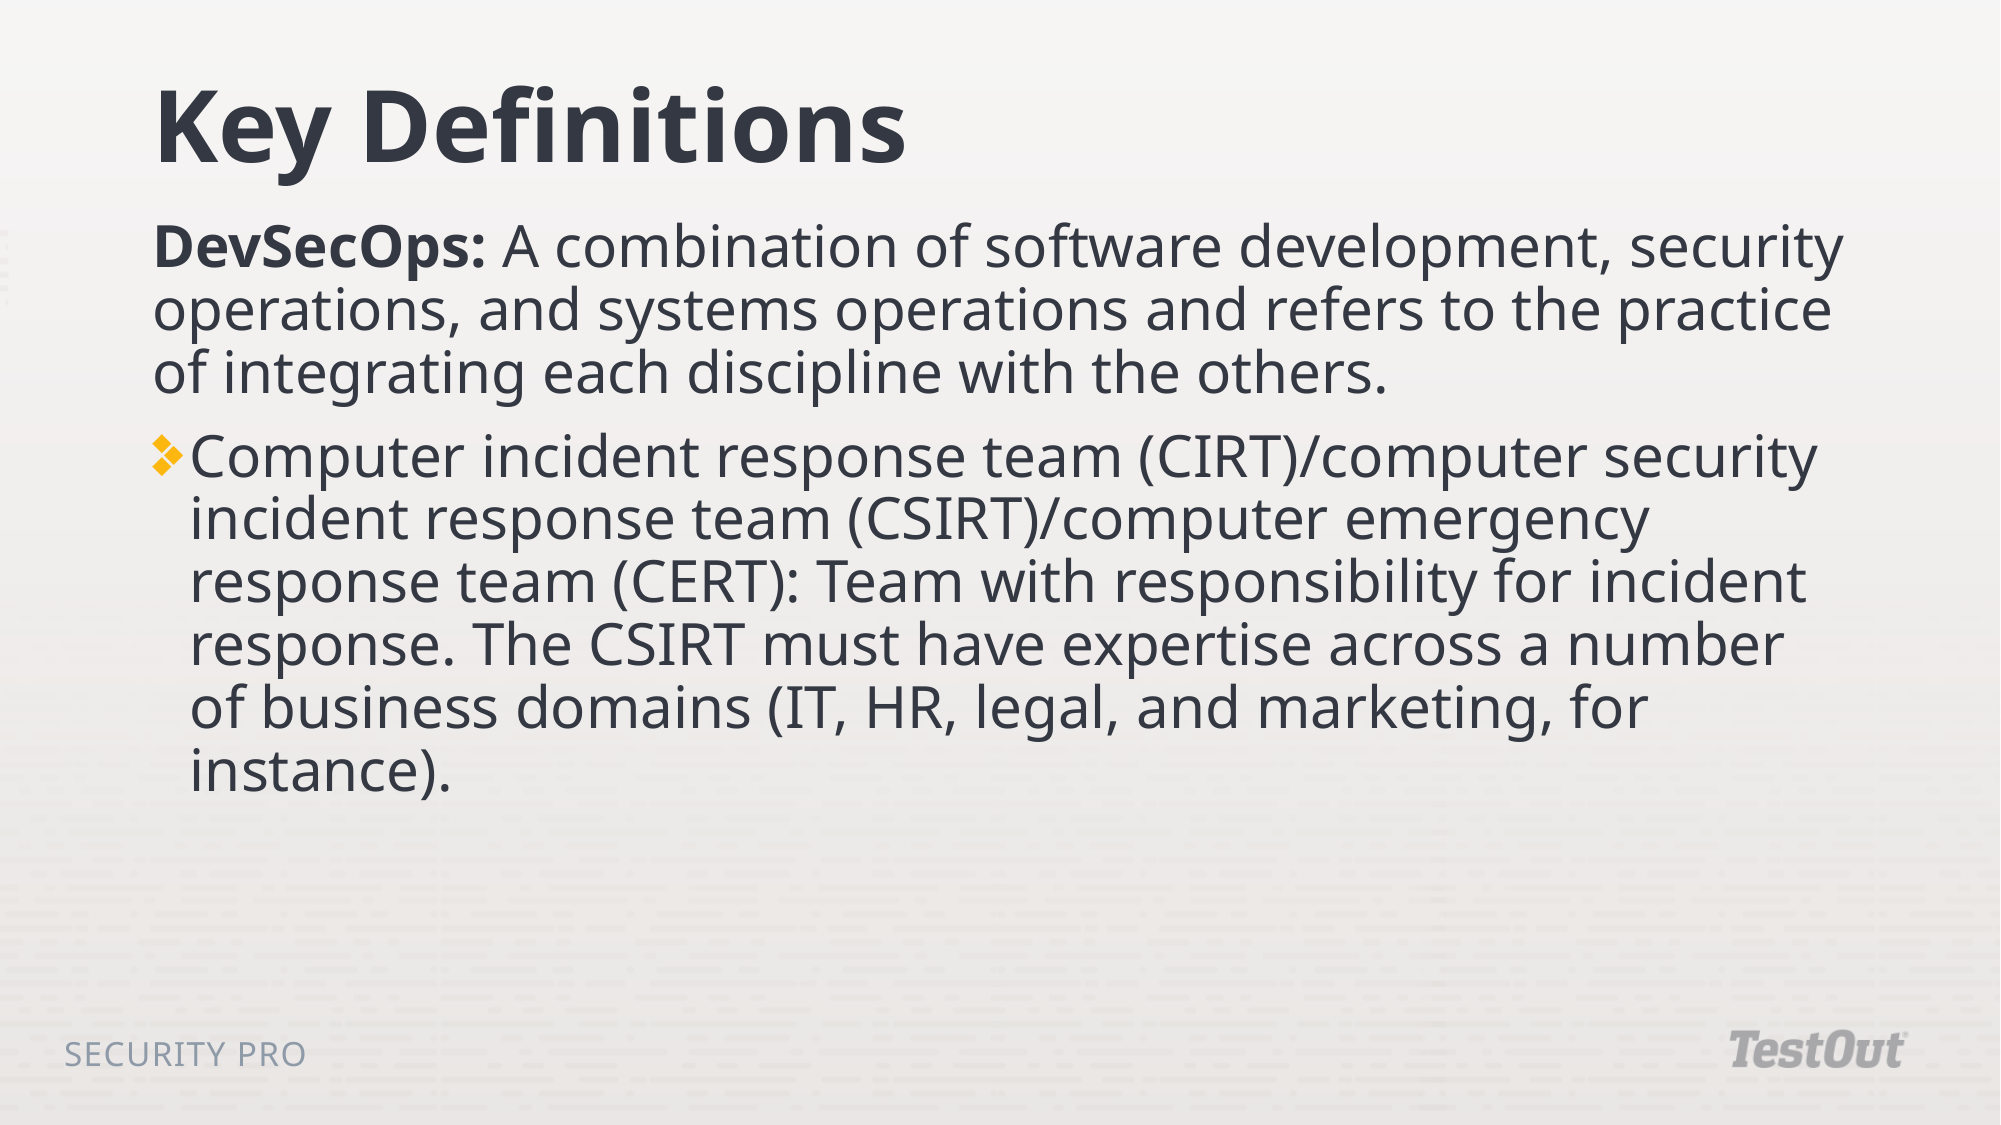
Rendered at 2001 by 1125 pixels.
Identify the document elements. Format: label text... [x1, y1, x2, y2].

title Key Definitions [137, 49, 1863, 210]
list Security Pro [64, 1032, 666, 1079]
picture [0, 0, 2001, 1125]
list DevSecOps: A combination of software development, security operations, and systems operations and refers to the practice of integrating each discipline with the others. Computer incident response team (CIRT)/computer security incident response team (CSIRT)/computer emergency response team (CERT): Team with responsibility for incident response. The CSIRT must have expertise across a number of business domains (IT, HR, legal, and marketing, for instance). [137, 210, 1863, 1000]
